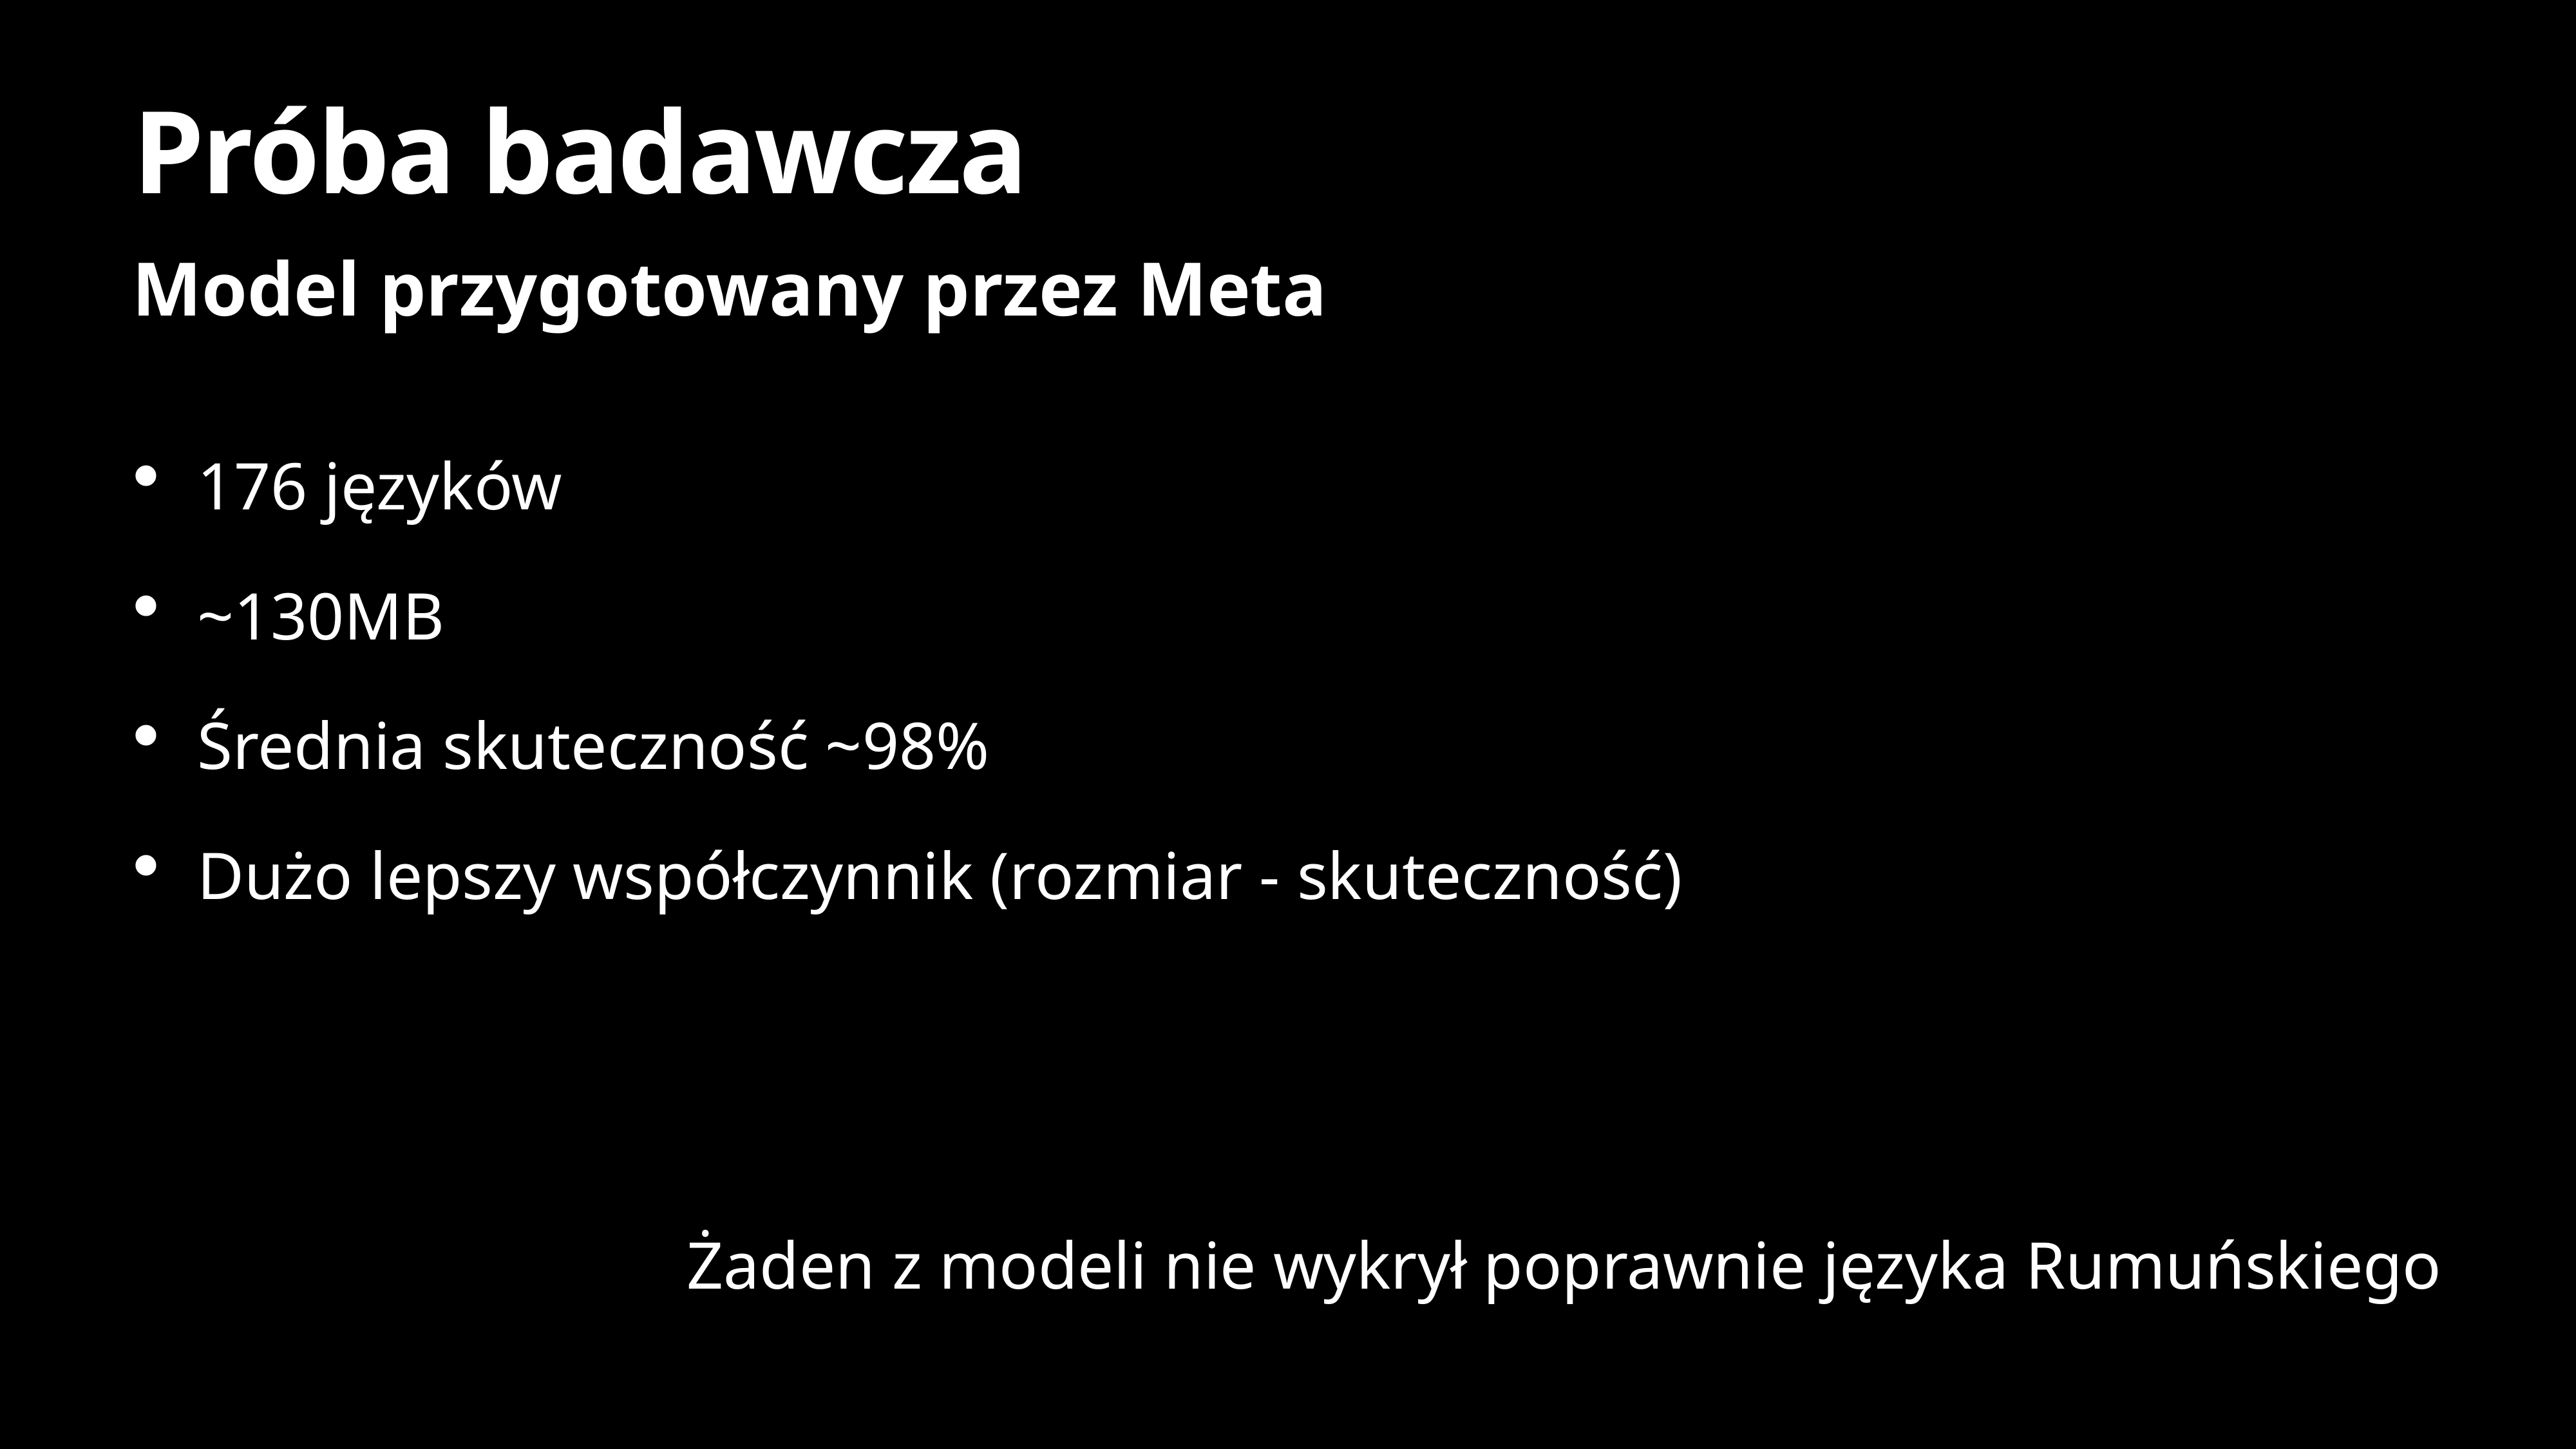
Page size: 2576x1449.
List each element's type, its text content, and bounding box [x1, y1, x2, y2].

list Model przygotowany przez Meta [127, 236, 2449, 337]
title Próba badawcza [127, 100, 2449, 236]
list 176 języków ~130MB Średnia skuteczność ~98% Dużo lepszy współczynnik (rozmiar - skuteczność) Żaden z modeli nie wykrył poprawnie języka Rumuńskiego [127, 448, 2449, 1321]
